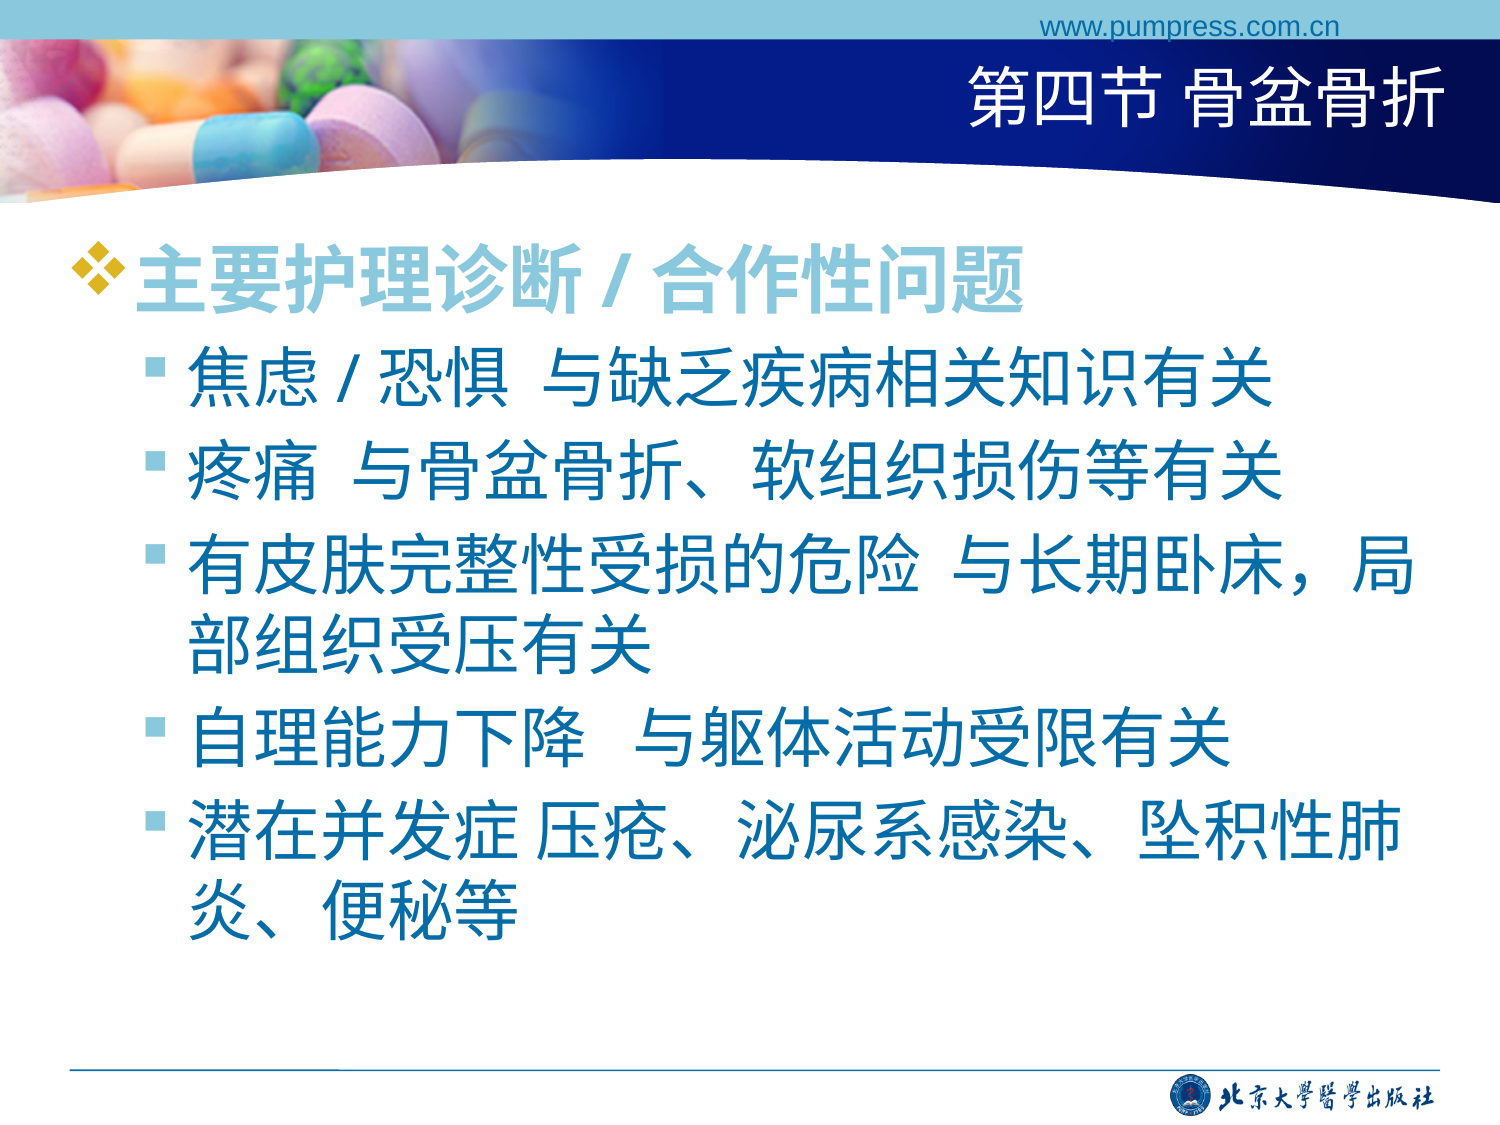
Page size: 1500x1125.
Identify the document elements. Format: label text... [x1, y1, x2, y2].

picture [1170, 1074, 1436, 1118]
list 主要护理诊断/合作性问题 焦虑/恐惧 与缺乏疾病相关知识有关 疼痛 与骨盆骨折、软组织损伤等有关 有皮肤完整性受损的危险 与长期卧床，局部组织受压有关 自理能力下降 与躯体活动受限有关 潜在并发症 压疮、泌尿系感染、坠积性肺炎、便秘等 [49, 224, 1463, 1026]
slide_number www.pumpress.com.cn [1025, 0, 1463, 38]
picture [0, 40, 1500, 203]
title 第四节 骨盆骨折 [137, 49, 1463, 143]
